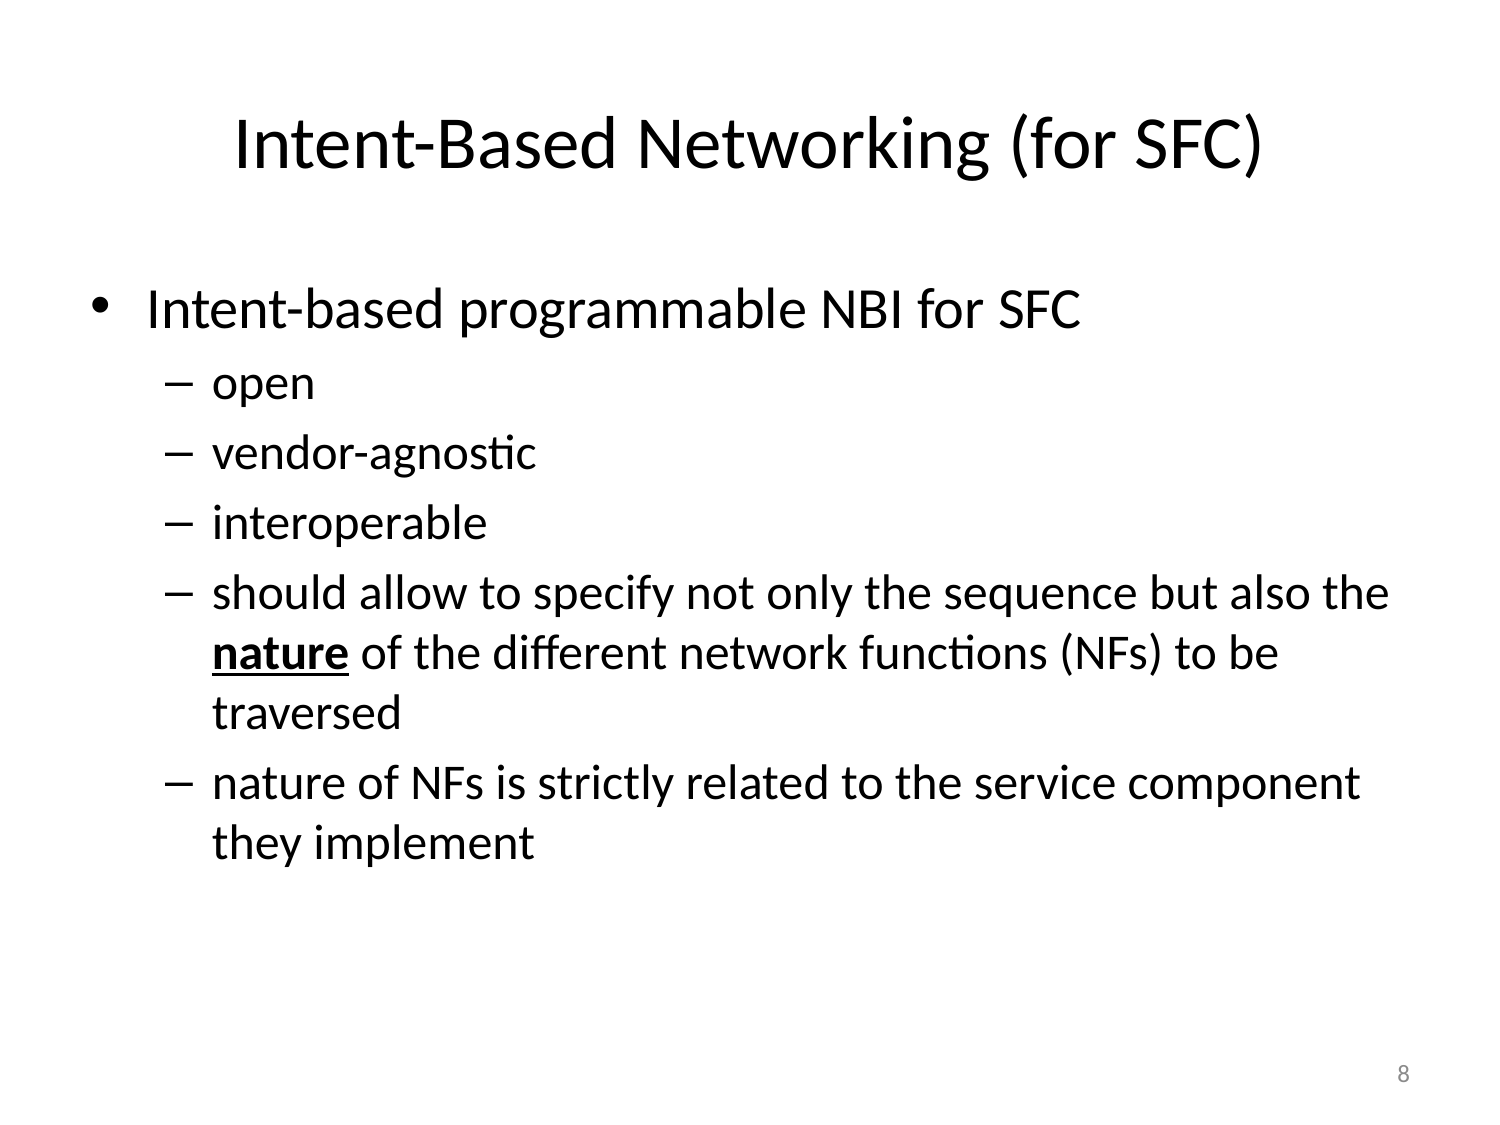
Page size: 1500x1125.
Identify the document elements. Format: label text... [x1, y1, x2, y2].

title Intent-Based Networking (for SFC) [75, 45, 1425, 233]
slide_number 8 [1074, 1042, 1425, 1103]
list Intent-based programmable NBI for SFC open vendor-agnostic interoperable should allow to specify not only the sequence but also the nature of the different network functions (NFs) to be traversed nature of NFs is strictly related to the service component they implement [75, 262, 1425, 1005]
